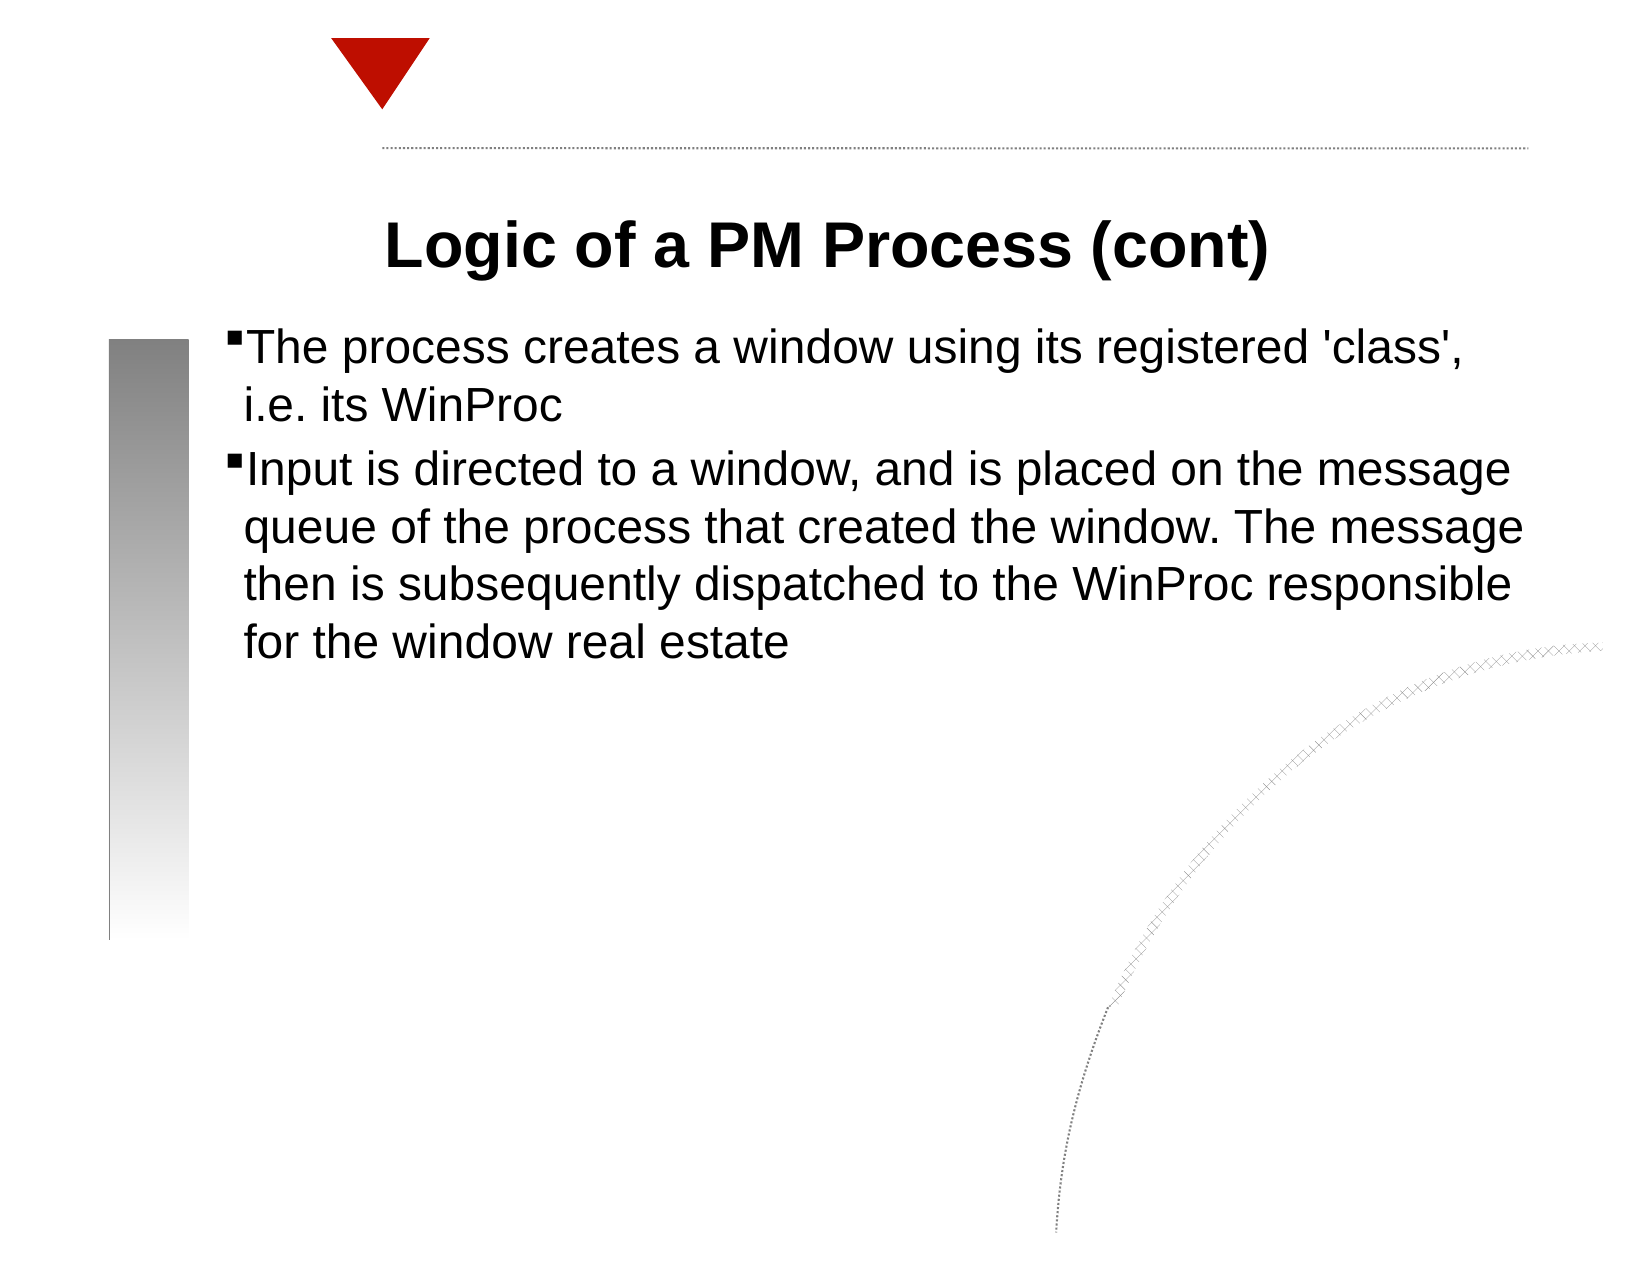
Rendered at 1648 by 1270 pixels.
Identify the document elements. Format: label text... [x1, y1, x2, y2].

text_box The process creates a window using its registered 'class', i.e. its WinProc Input is directed to a window, and is placed on the message queue of the process that created the window. The message then is subsequently dispatched to the WinProc responsible for the window real estate [223, 315, 1532, 668]
text_box Logic of a PM Process (cont) [384, 202, 1538, 281]
